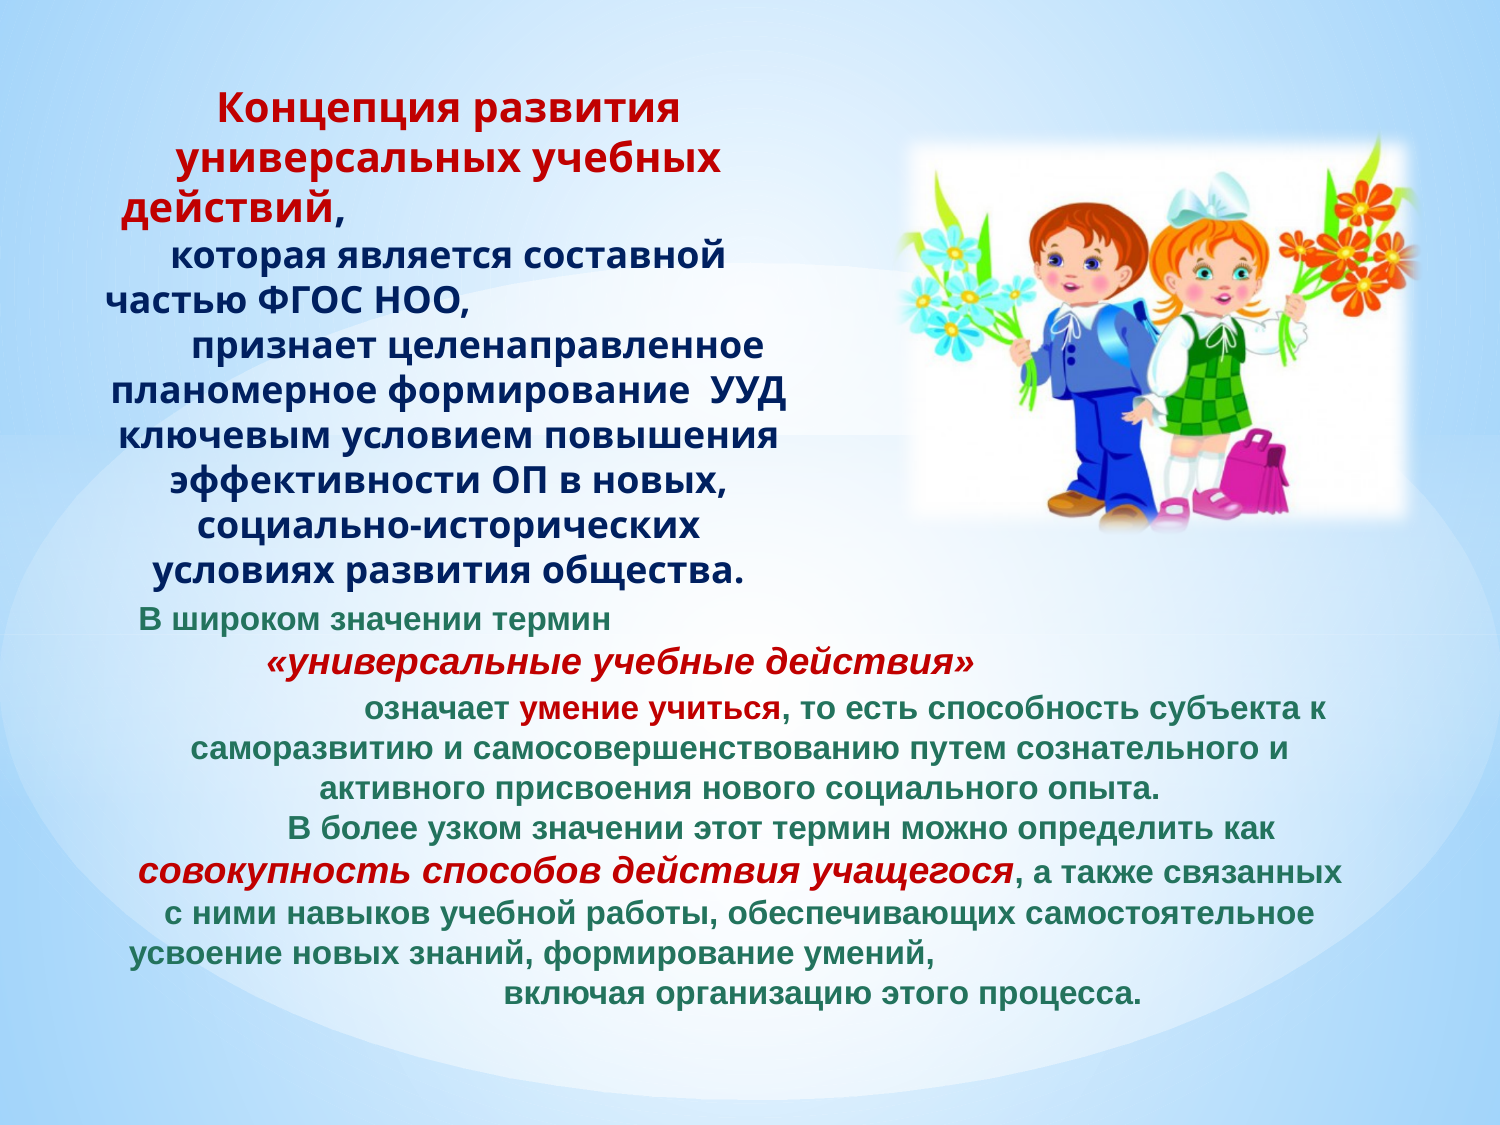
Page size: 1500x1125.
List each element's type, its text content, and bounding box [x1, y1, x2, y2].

title В широком значении термин «универсальные учебные действия» означает умение учиться, то есть способность субъекта к саморазвитию и самосовершенствованию путем сознательного и активного присвоения нового социального опыта. В более узком значении этот термин можно определить как совокупность способов действия учащегося, а также связанных с ними навыков учебной работы, обеспечивающих самостоятельное усвоение новых знаний, формирование умений, включая организацию этого процесса. [112, 586, 1369, 1059]
picture [891, 125, 1424, 536]
list Концепция развития универсальных учебных действий, которая является составной частью ФГОС НОО, признает целенаправленное планомерное формирование УУД ключевым условием повышения эффективности ОП в новых, социально-исторических условиях развития общества. [88, 19, 809, 657]
